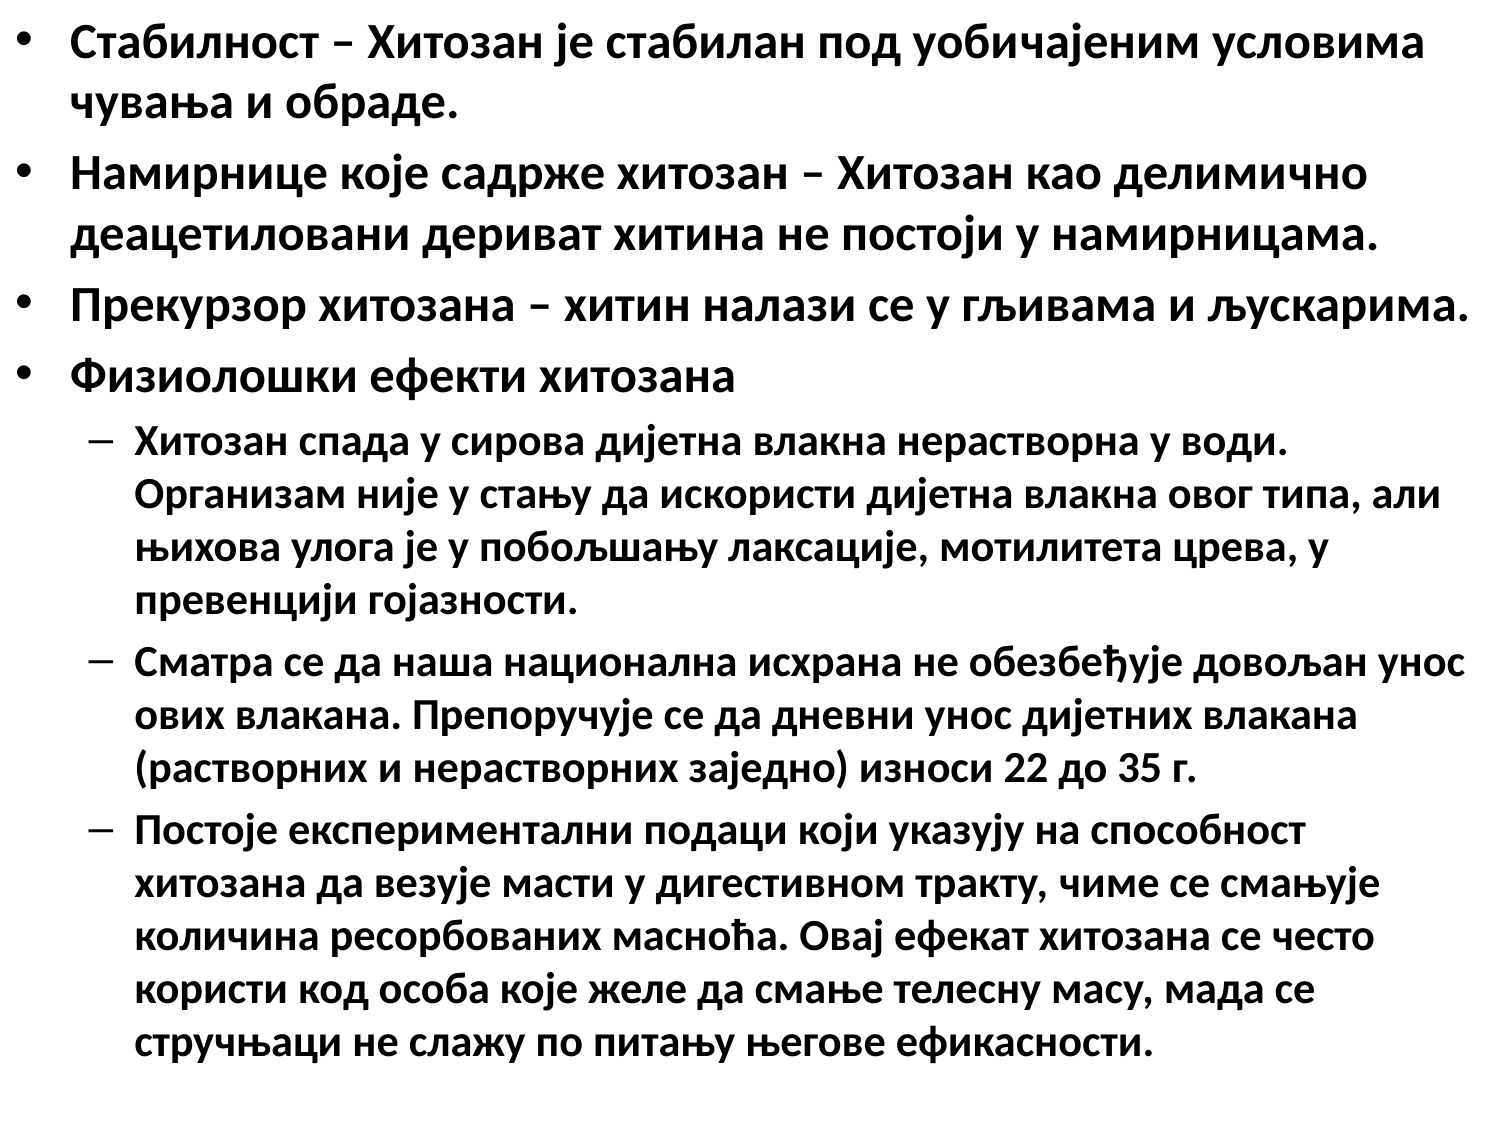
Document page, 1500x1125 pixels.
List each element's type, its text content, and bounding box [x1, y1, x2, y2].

list Стабилност – Хитозан је стабилан под уобичајеним условима чувања и обраде. Намирнице које садрже хитозан – Хитозан као делимично деацетиловани дериват хитина не постоји у намирницама. Прекурзор хитозана – хитин налази се у гљивама и љускарима. Физиолошки ефекти хитозана Хитозан спада у сирова дијетна влакна нерастворна у води. Организам није у стању да искористи дијетна влакна овог типа, али њихова улога је у побољшању лаксације, мотилитета црева, у превенцији гојазности. Сматра се да наша национална исхрана не обезбеђује довољан унос ових влакана. Препоручује се да дневни унос дијетних влакана (растворних и нерастворних заједно) износи 22 до 35 г. Постоје експериментални подаци који указују на способност хитозана да везује масти у дигестивном тракту, чиме се смањује количина ресорбованих масноћа. Овај ефекат хитозана се често користи код особа које желе да смање телесну масу, мада се стручњаци не слажу по питању његове ефикасности. [0, 0, 1500, 1125]
